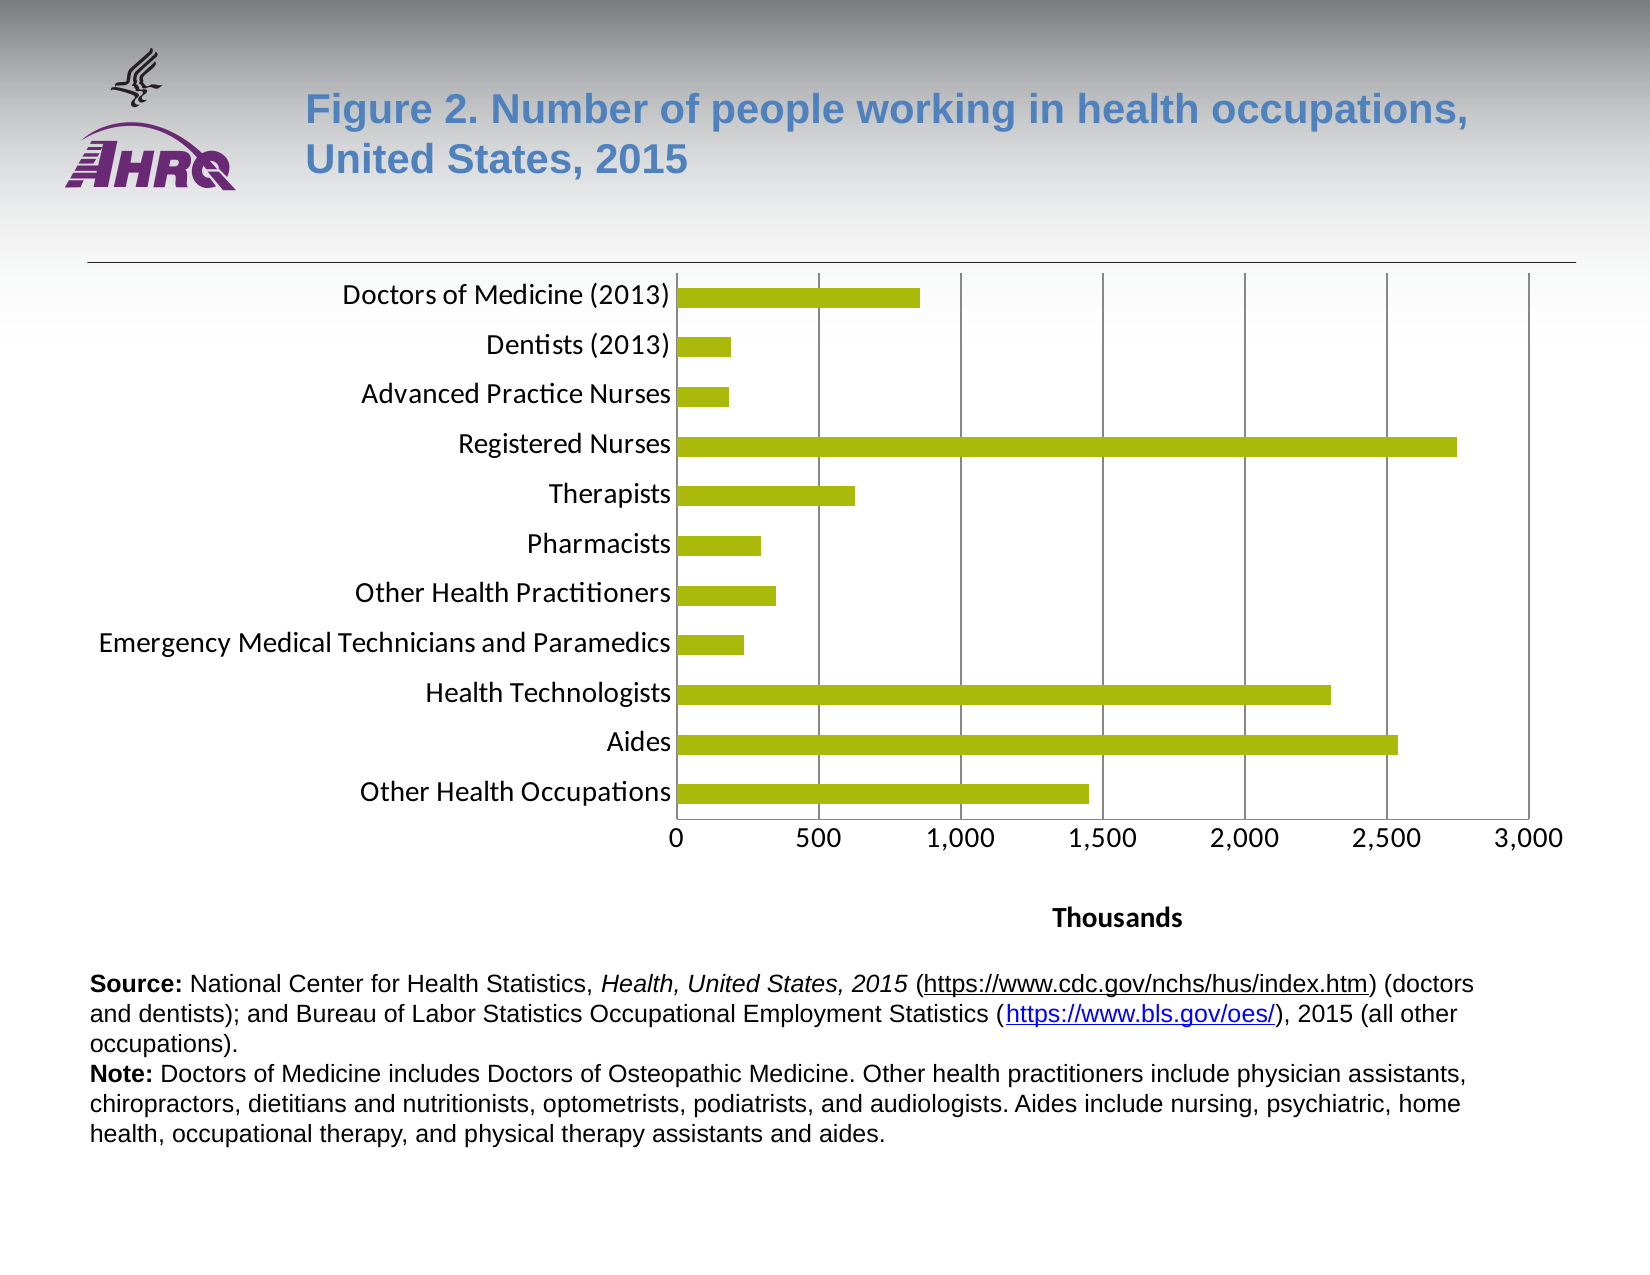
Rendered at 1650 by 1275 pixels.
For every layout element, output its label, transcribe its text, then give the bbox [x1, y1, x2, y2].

chart [74, 269, 1576, 946]
text_box [191, 116, 1456, 268]
picture [0, 0, 1650, 1275]
title Figure 2. Number of people working in health occupations, United States, 2015 [288, 51, 1568, 213]
text_box Source: National Center for Health Statistics, Health, United States, 2015 (https://www.cdc.gov/nchs/hus/index.htm) (doctors and dentists); and Bureau of Labor Statistics Occupational Employment Statistics (https://www.bls.gov/oes/), 2015 (all other occupations). Note: Doctors of Medicine includes Doctors of Osteopathic Medicine. Other health practitioners include physician assistants, chiropractors, dietitians and nutritionists, optometrists, podiatrists, and audiologists. Aides include nursing, psychiatric, home health, occupational therapy, and physical therapy assistants and aides. [74, 959, 1500, 1155]
